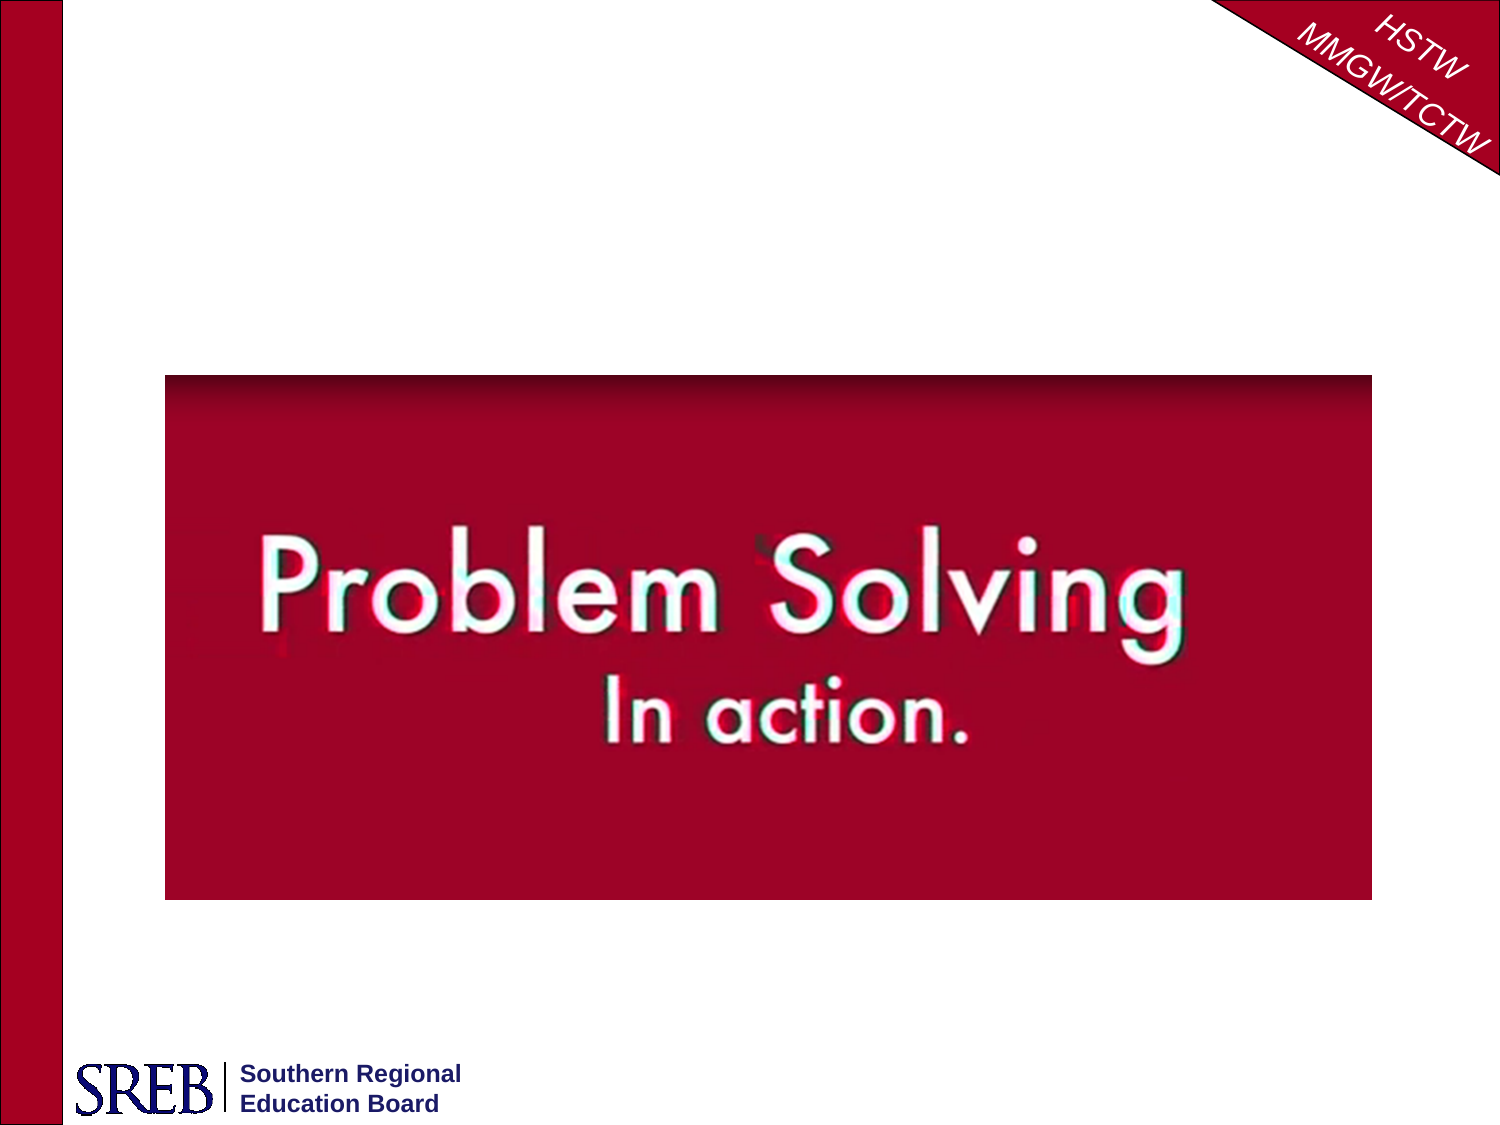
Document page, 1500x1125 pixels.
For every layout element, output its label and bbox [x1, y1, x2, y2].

list [165, 375, 1372, 900]
